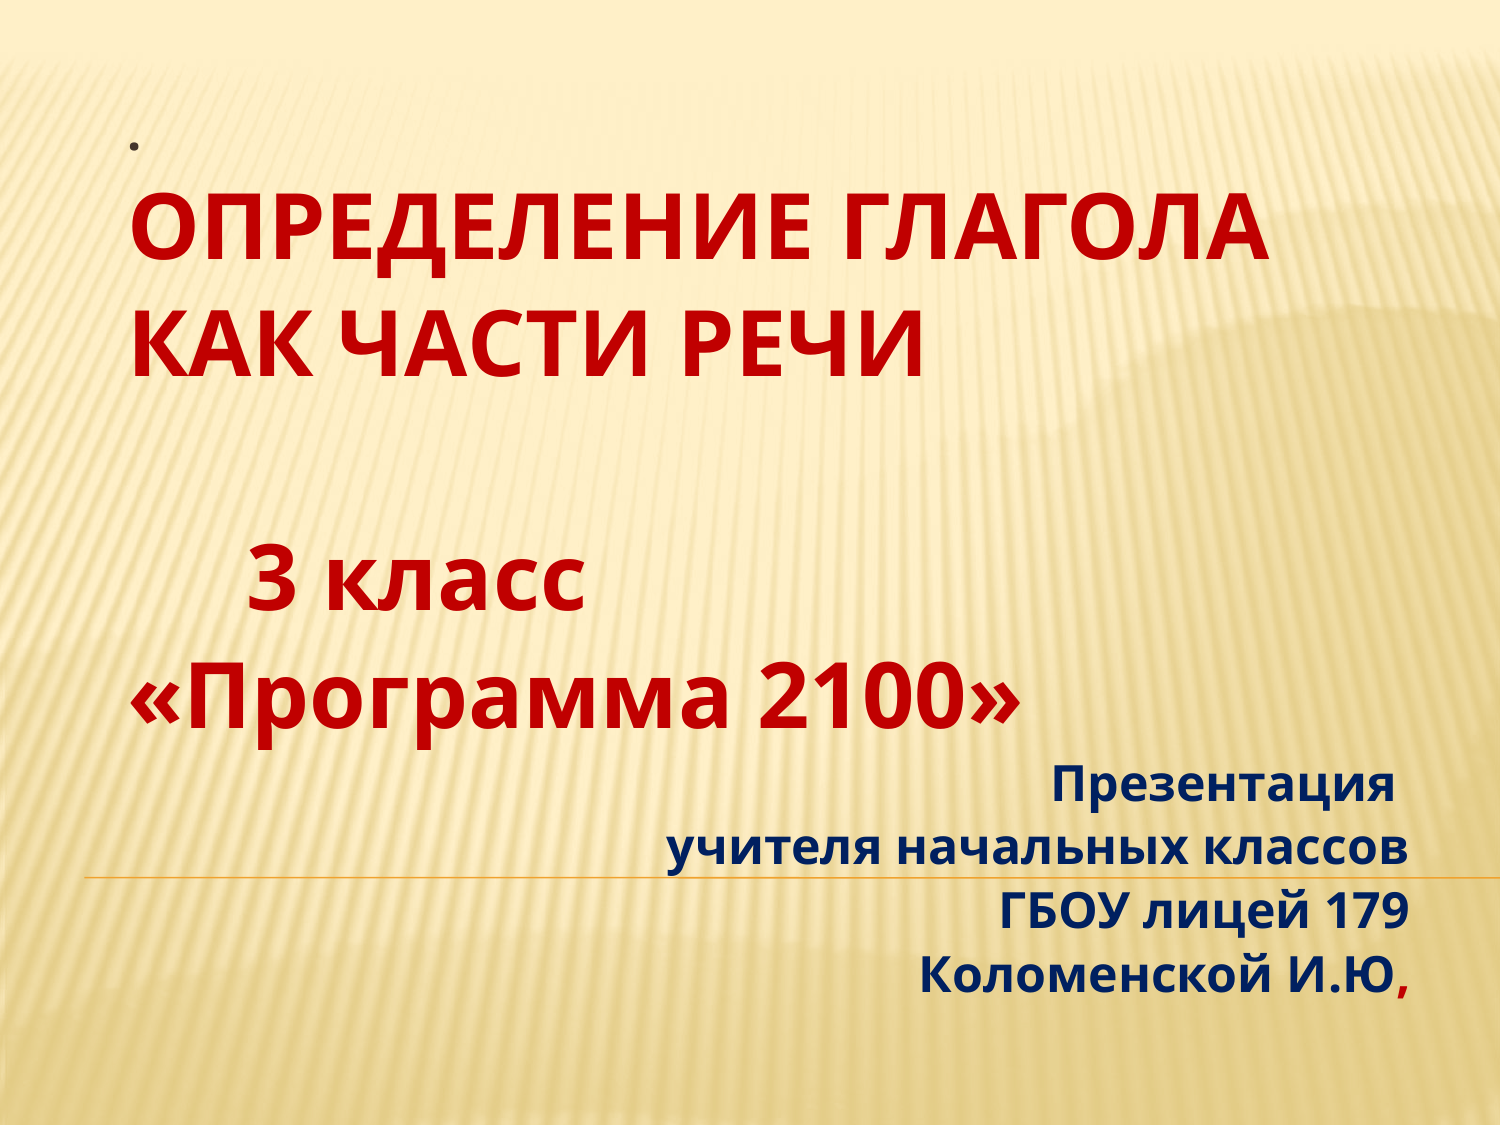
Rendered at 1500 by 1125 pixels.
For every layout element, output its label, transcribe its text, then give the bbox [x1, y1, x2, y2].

subtitle . ОПРЕДЕЛЕНИЕ ГЛАГОЛА КАК ЧАСТИ РЕЧИ 3 класс «Программа 2100» Презентация учителя начальных классов ГБОУ лицей 179 Коломенской И.Ю, [112, 425, 1425, 1075]
subtitle . ОПРЕДЕЛЕНИЕ ГЛАГОЛА КАК ЧАСТИ РЕЧИ 3 класс «Программа 2100» Презентация учителя начальных классов ГБОУ лицей 179 Коломенской И.Ю, [112, 87, 1425, 424]
